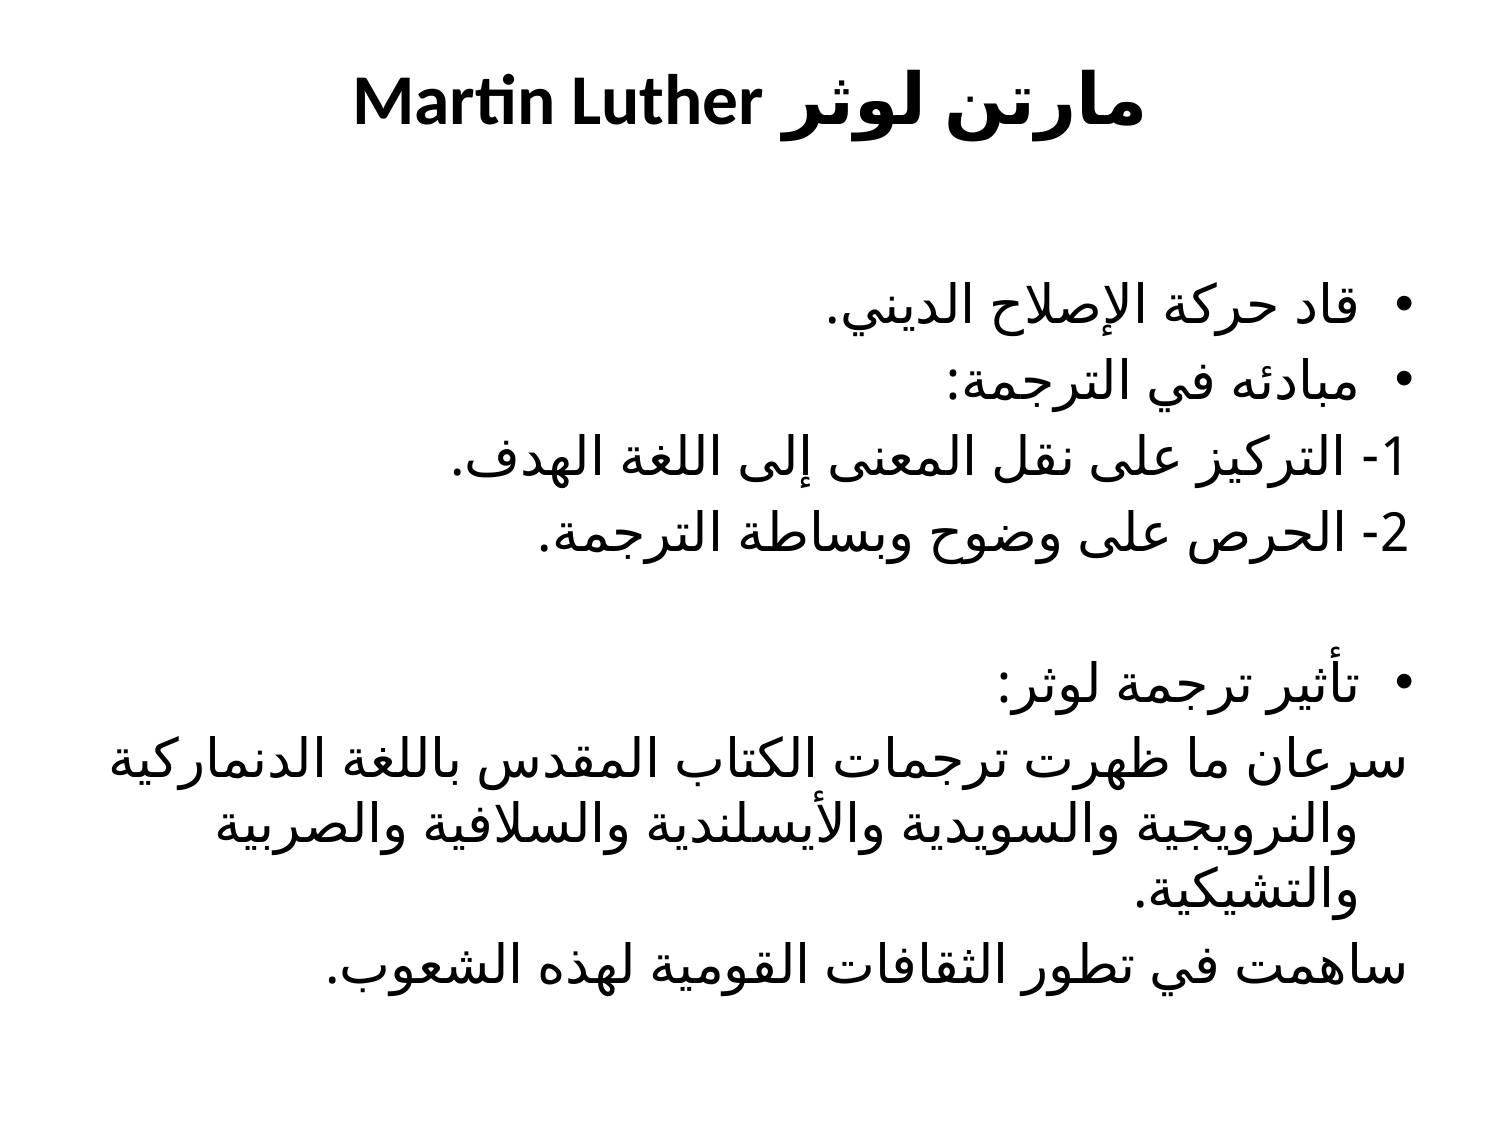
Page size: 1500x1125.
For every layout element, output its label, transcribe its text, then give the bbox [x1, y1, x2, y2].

title مارتن لوثر Martin Luther [75, 45, 1425, 233]
list قاد حركة الإصلاح الديني. مبادئه في الترجمة: 1- التركيز على نقل المعنى إلى اللغة الهدف. 2- الحرص على وضوح وبساطة الترجمة. تأثير ترجمة لوثر: سرعان ما ظهرت ترجمات الكتاب المقدس باللغة الدنماركية والنرويجية والسويدية والأيسلندية والسلافية والصربية والتشيكية. ساهمت في تطور الثقافات القومية لهذه الشعوب. [75, 262, 1425, 1005]
